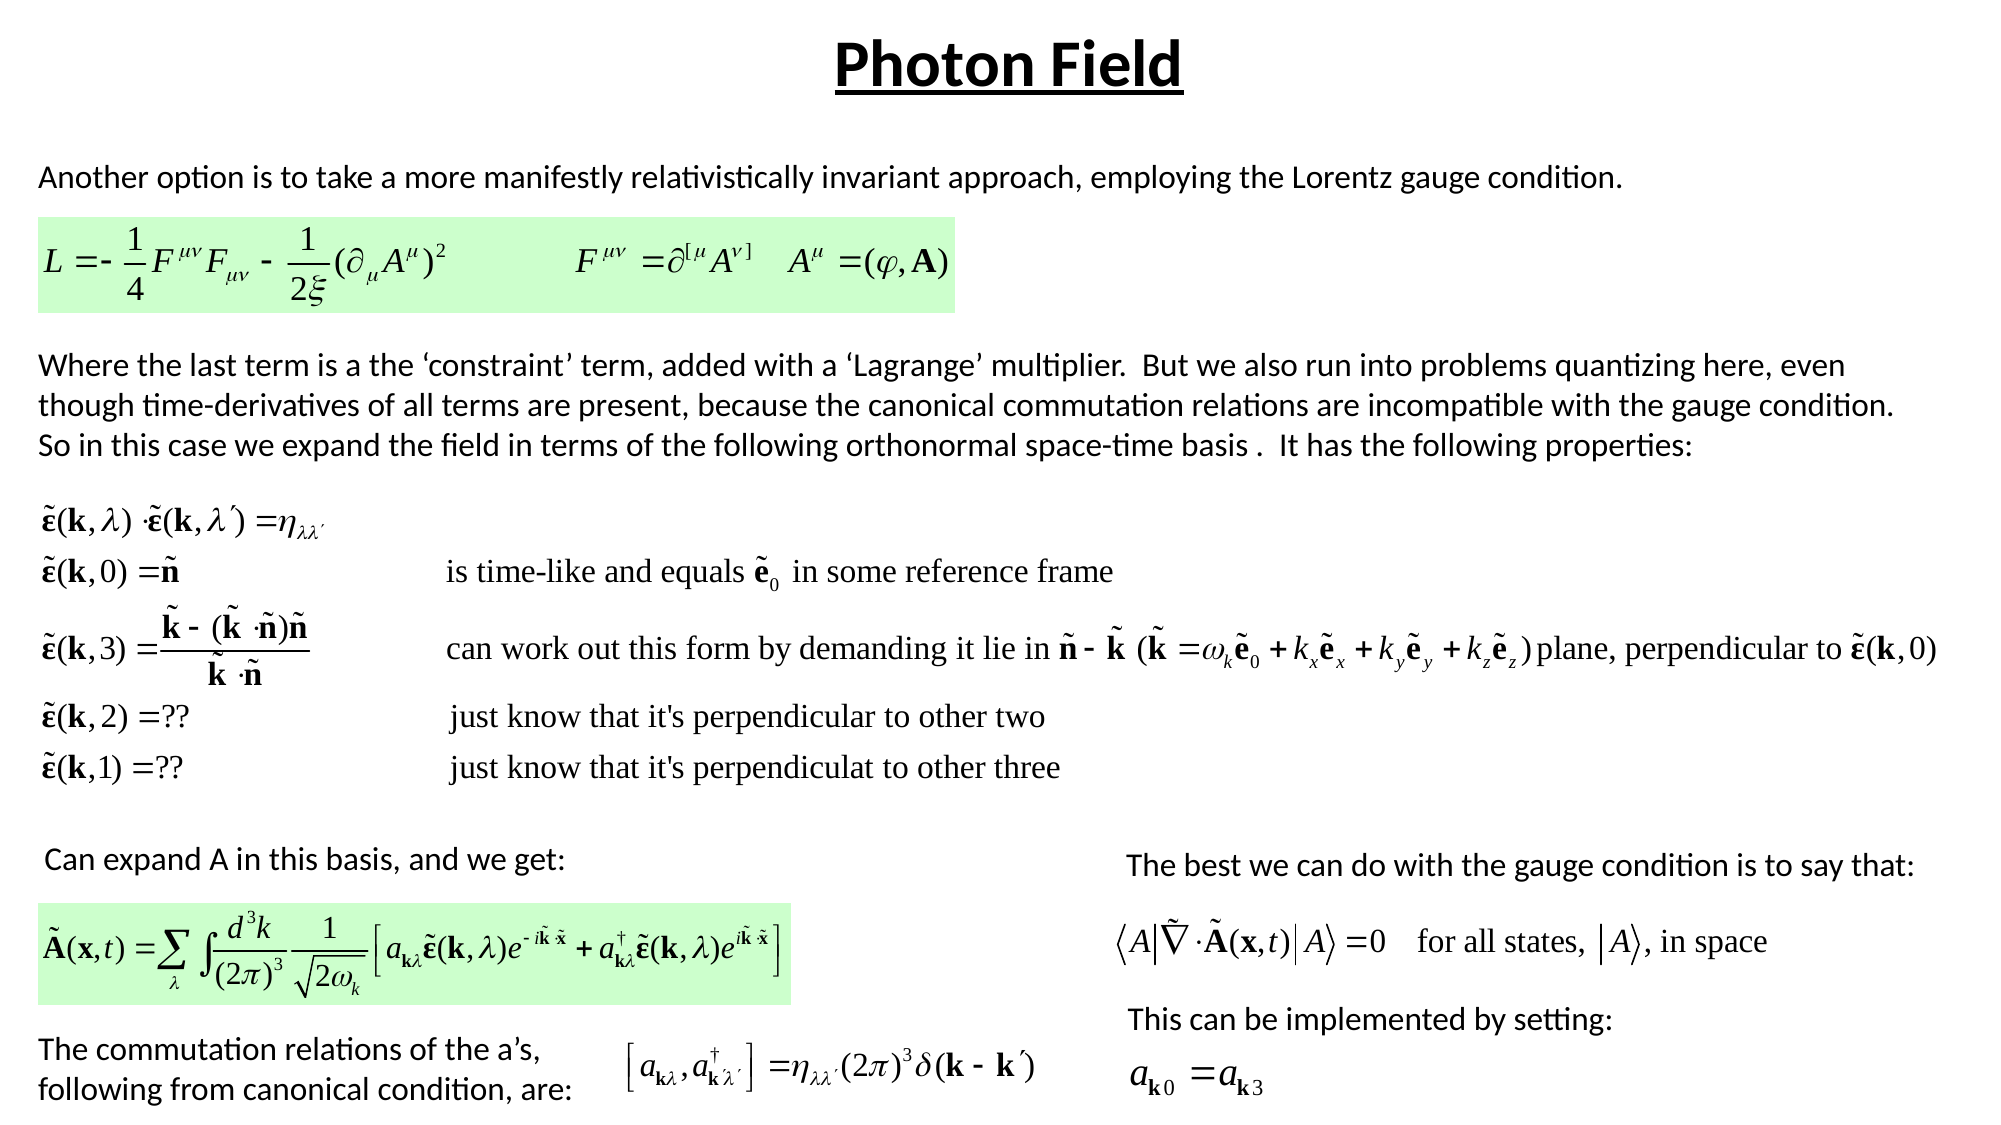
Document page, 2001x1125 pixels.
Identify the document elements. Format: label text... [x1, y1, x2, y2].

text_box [1111, 913, 1775, 973]
text_box The commutation relations of the a’s, following from canonical condition, are: [23, 1019, 633, 1115]
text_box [37, 217, 956, 314]
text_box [37, 497, 1943, 794]
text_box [620, 1036, 1040, 1099]
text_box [37, 902, 791, 1005]
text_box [1123, 1045, 1270, 1106]
text_box Another option is to take a more manifestly relativistically invariant approach, employing the Lorentz gauge condition. [23, 147, 1798, 202]
text_box The best we can do with the gauge condition is to say that: [1111, 835, 1942, 891]
text_box Can expand A in this basis, and we get: [29, 829, 595, 885]
text_box This can be implemented by setting: [1112, 990, 1699, 1045]
text_box Photon Field [819, 11, 1217, 107]
